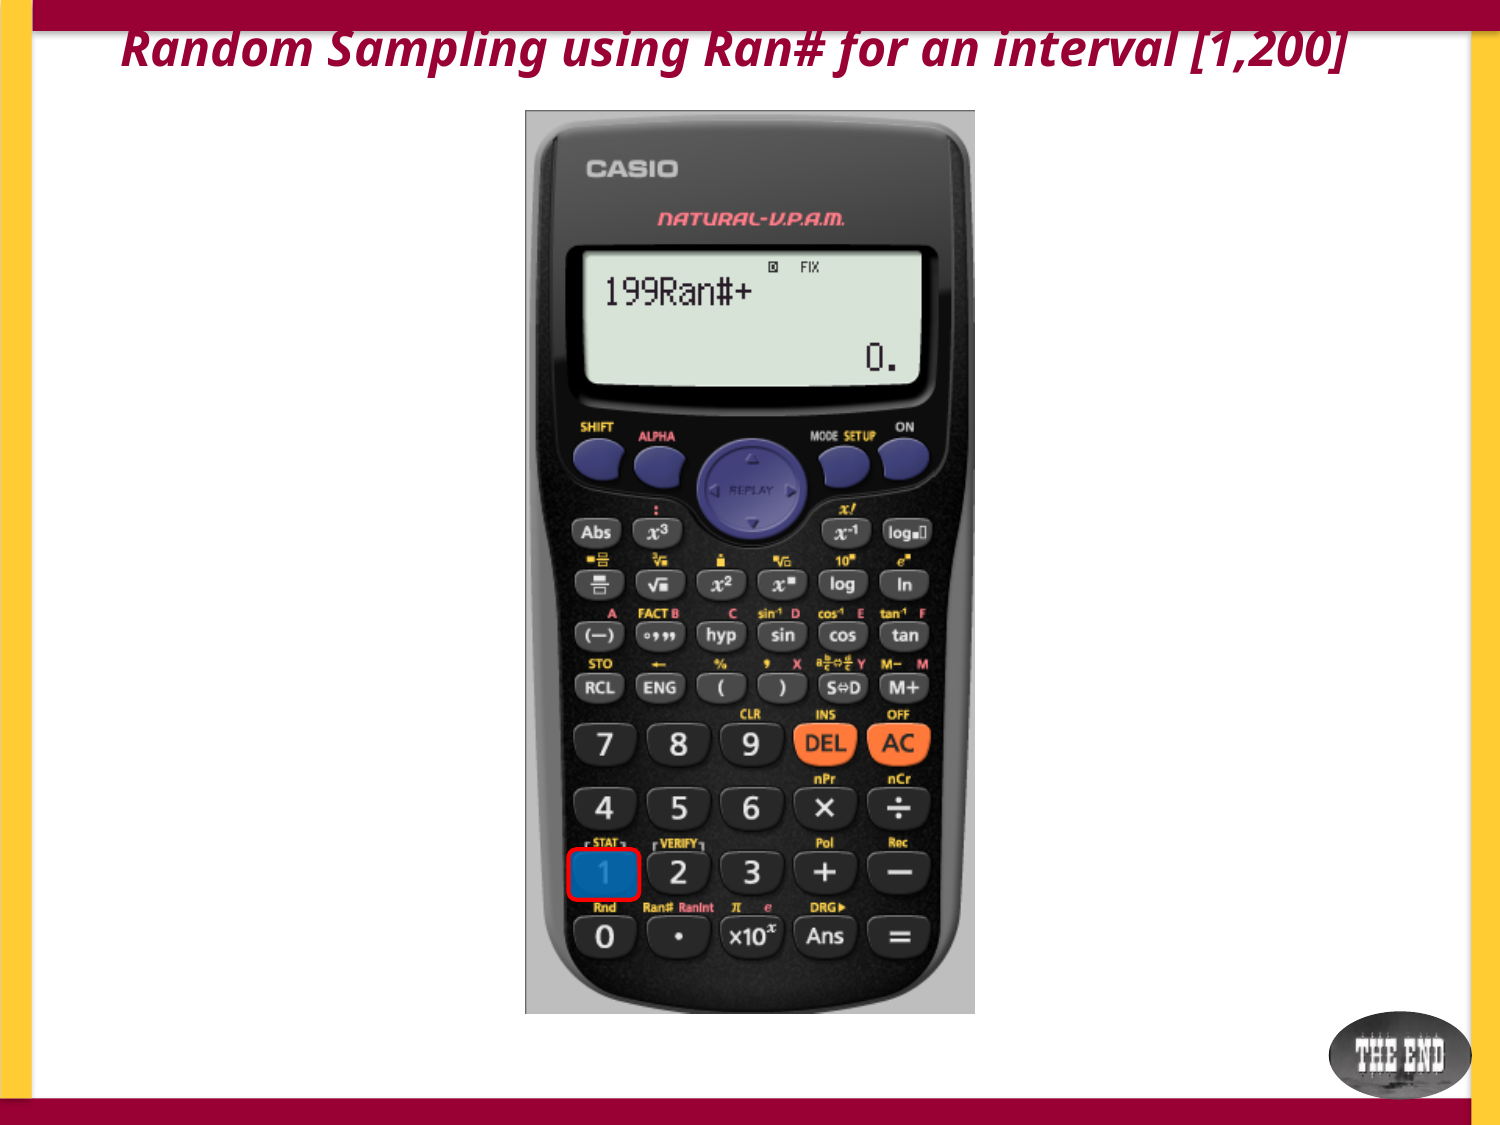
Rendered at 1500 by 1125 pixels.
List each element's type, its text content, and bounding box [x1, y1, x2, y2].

text_box Random Sampling using Ran# for an interval [1,200] [51, 9, 1418, 85]
picture [1328, 1011, 1472, 1100]
picture [524, 110, 976, 1015]
